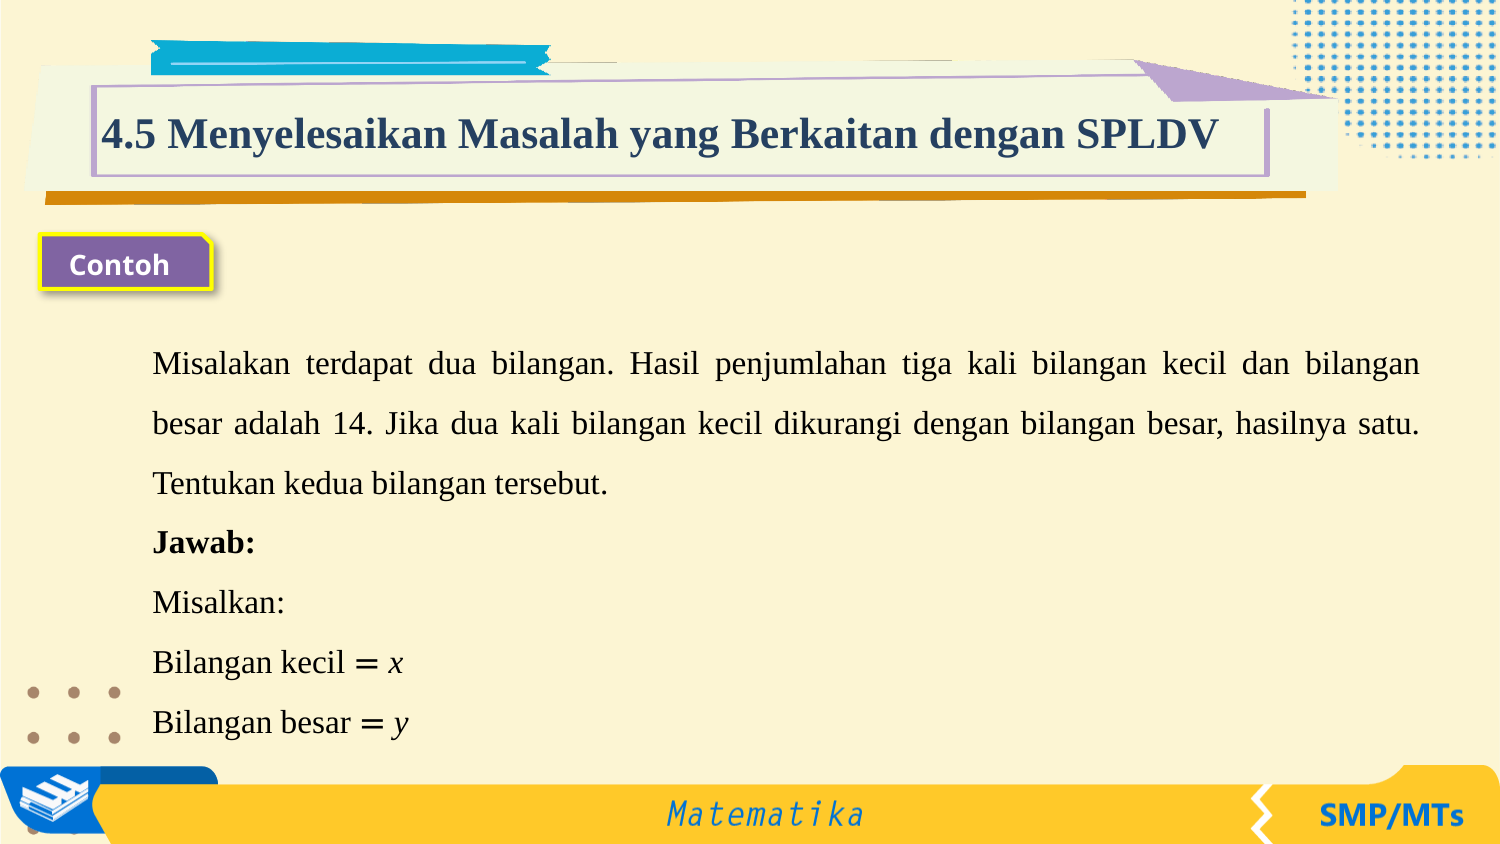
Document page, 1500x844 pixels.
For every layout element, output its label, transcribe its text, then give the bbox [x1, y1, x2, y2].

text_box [24, 40, 1338, 273]
text_box Contoh [37, 280, 214, 291]
text_box Misalakan terdapat dua bilangan. Hasil penjumlahan tiga kali bilangan kecil dan bilangan besar adalah 14. Jika dua kali bilangan kecil dikurangi dengan bilangan besar, hasilnya satu. Tentukan kedua bilangan tersebut. Jawab: Misalkan: Bilangan kecil = x Bilangan besar = y [137, 313, 1438, 808]
picture [0, 0, 1500, 844]
